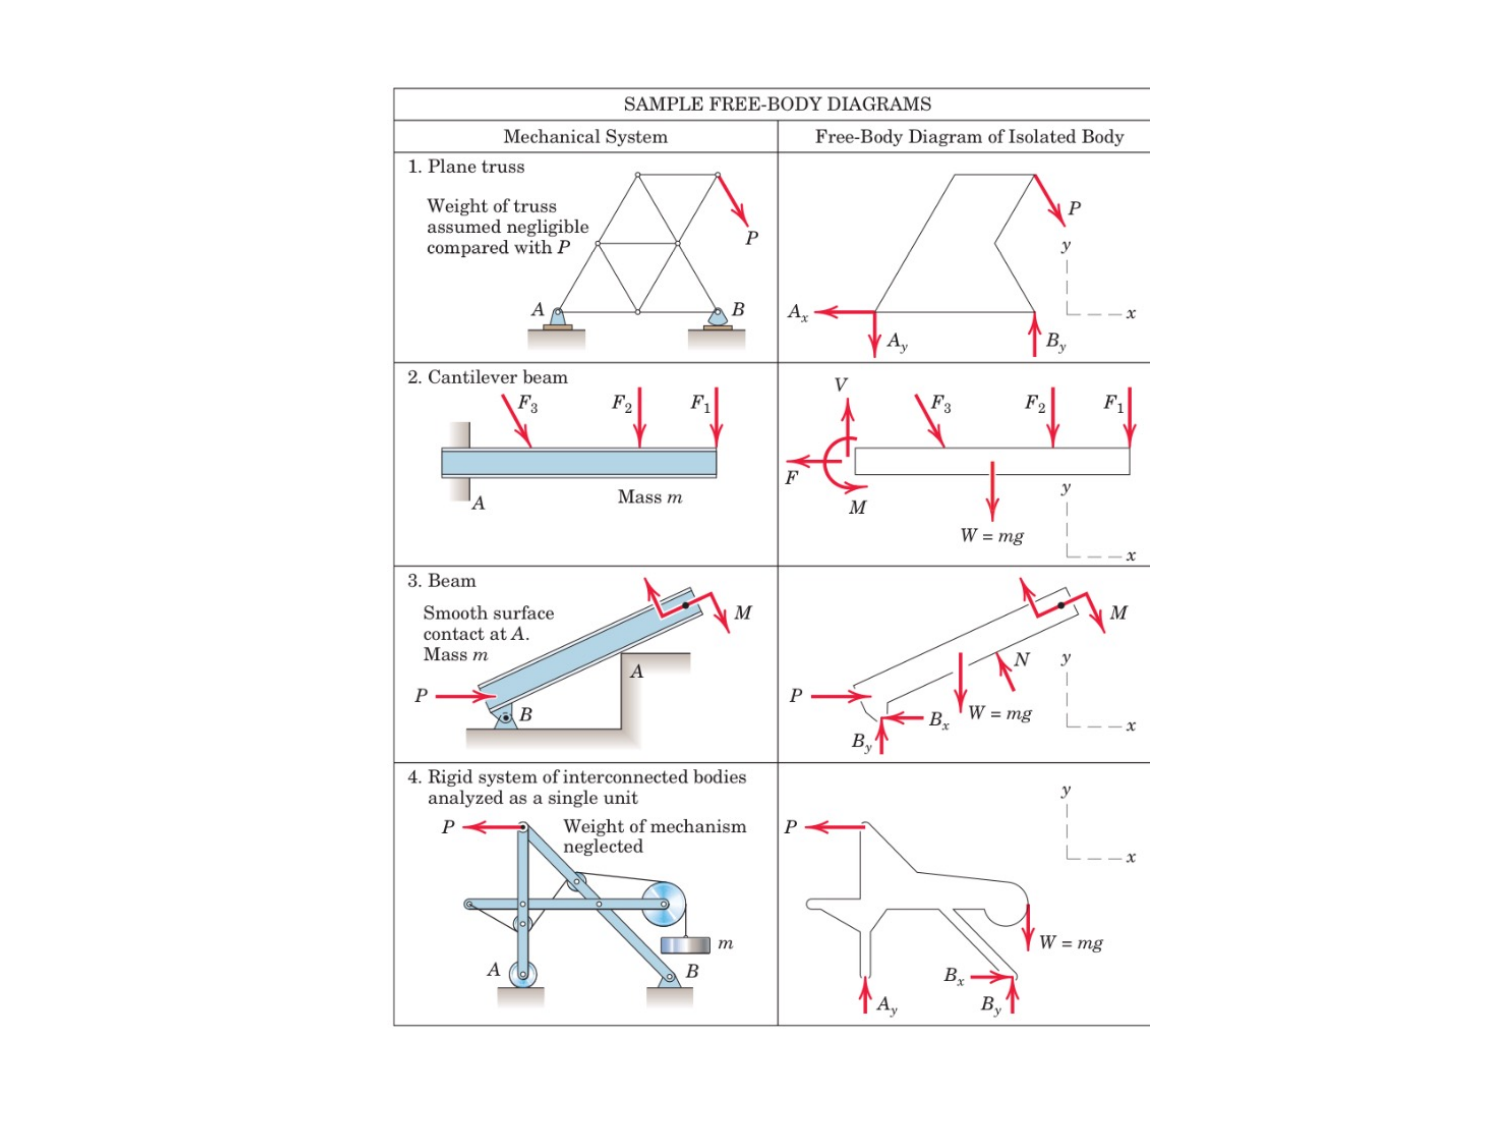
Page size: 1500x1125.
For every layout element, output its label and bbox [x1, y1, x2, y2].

list [387, 76, 1151, 1038]
